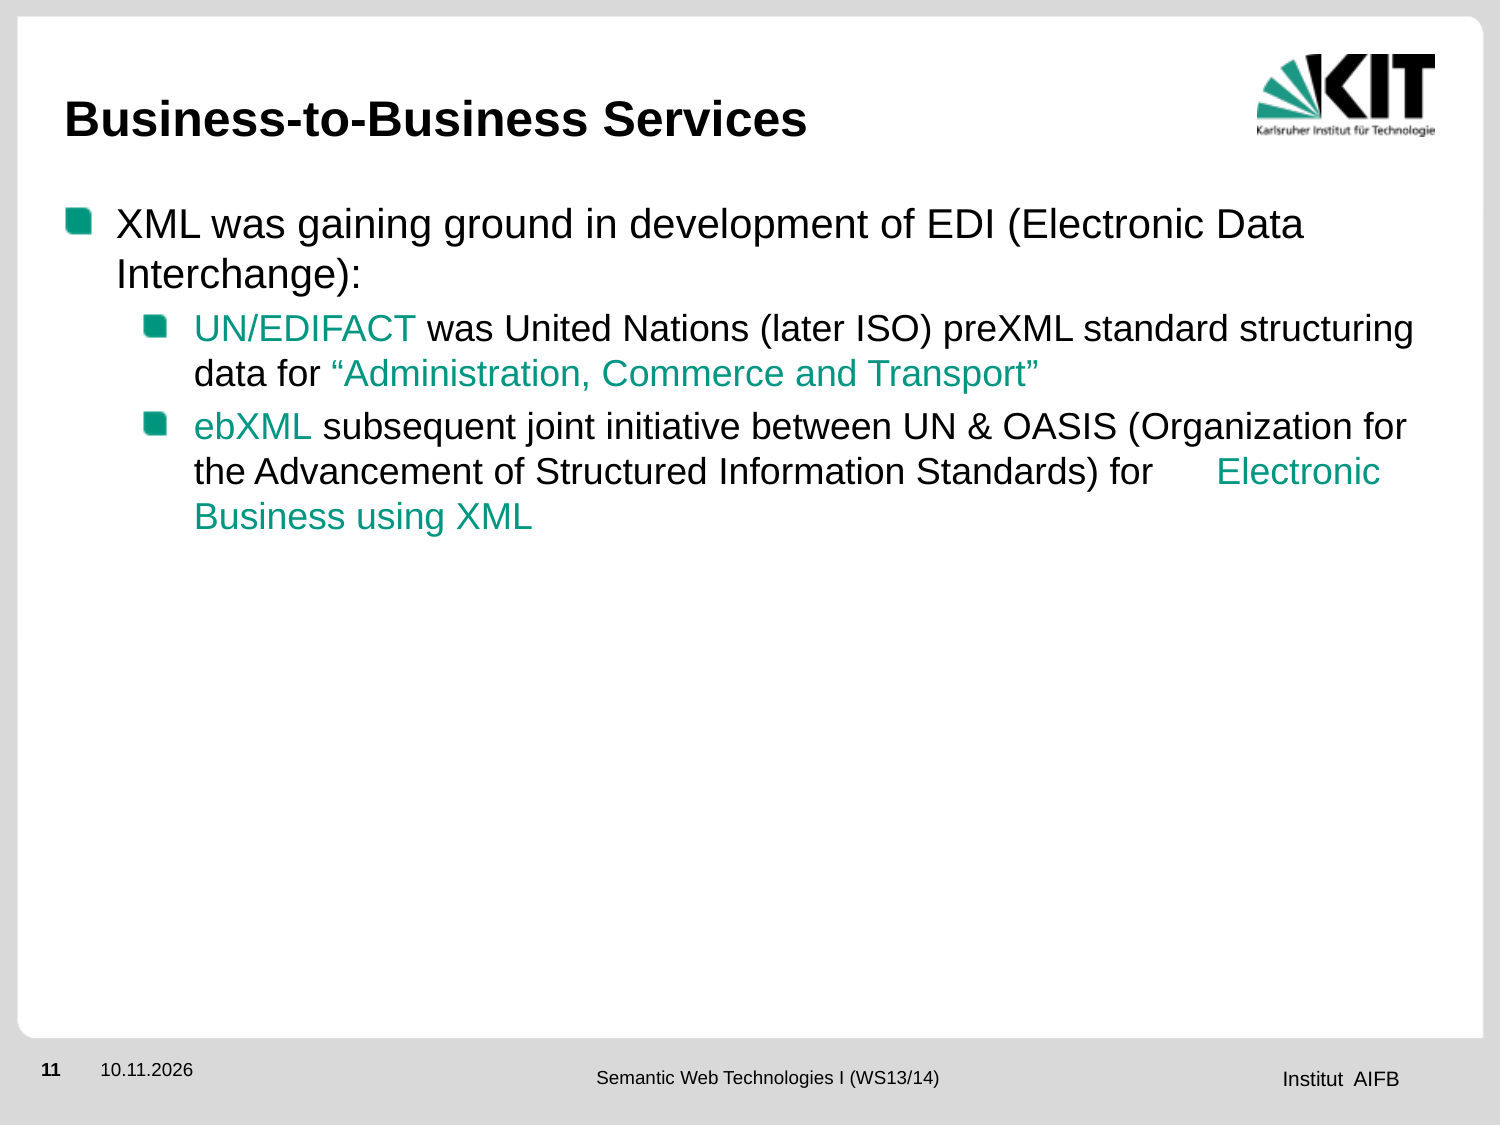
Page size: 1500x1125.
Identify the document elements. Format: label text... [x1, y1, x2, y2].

title Business-to-Business Services [64, 54, 1198, 147]
picture [0, 0, 1500, 1125]
list XML was gaining ground in development of EDI (Electronic Data Interchange): UN/EDIFACT was United Nations (later ISO) pre­XML standard structuring data for “Administration, Commerce and Transport” ebXML subsequent joint initiative between UN & OASIS (Organization for the Advancement of Structured Information Standards) for Electronic Business using XML [64, 196, 1436, 1000]
